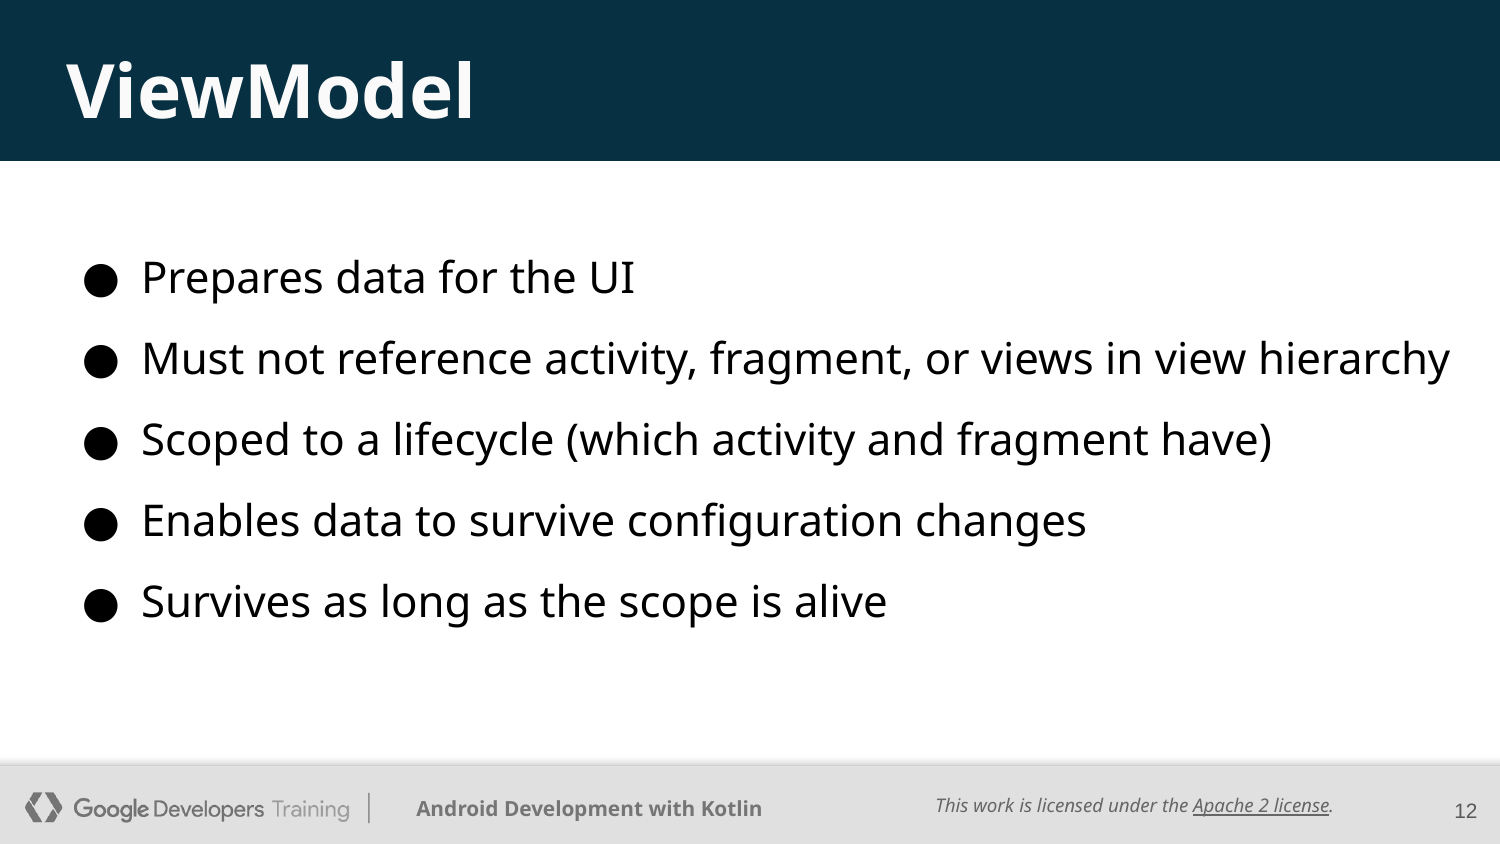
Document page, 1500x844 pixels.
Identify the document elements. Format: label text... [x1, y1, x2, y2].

list Prepares data for the UI Must not reference activity, fragment, or views in view hierarchy Scoped to a lifecycle (which activity and fragment have) Enables data to survive configuration changes Survives as long as the scope is alive [51, 226, 1469, 656]
title ViewModel [51, 28, 1449, 122]
slide_number ‹#› [1402, 777, 1493, 842]
picture [0, 161, 1500, 844]
